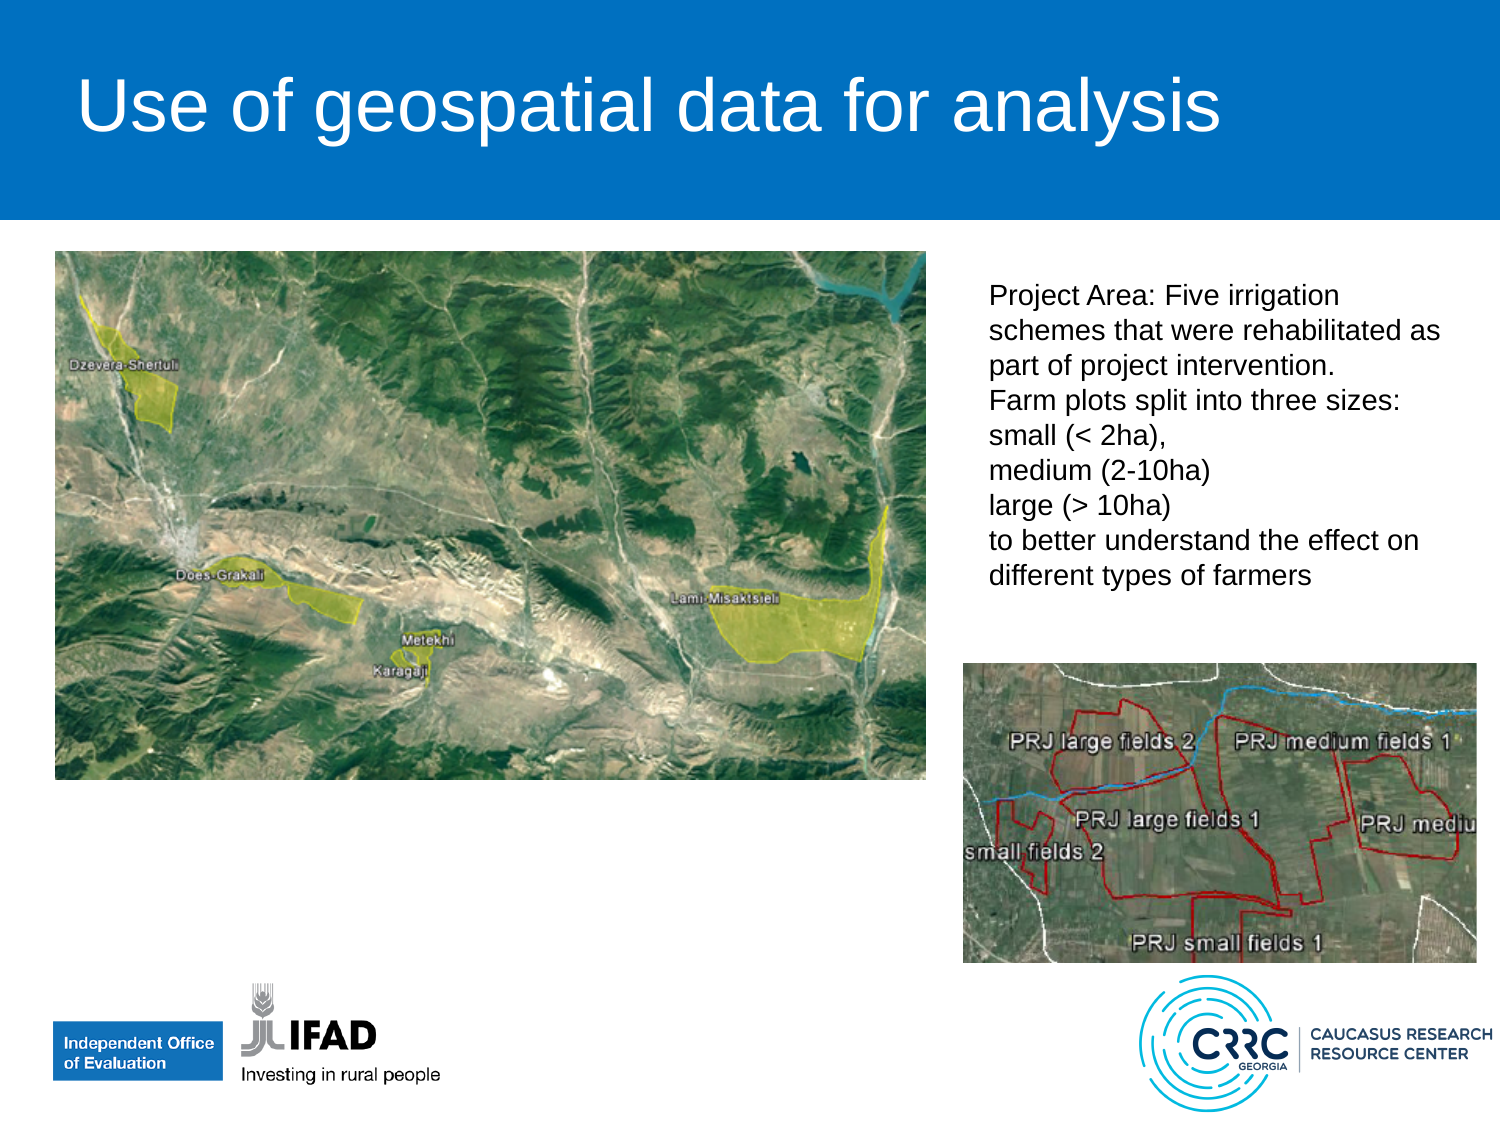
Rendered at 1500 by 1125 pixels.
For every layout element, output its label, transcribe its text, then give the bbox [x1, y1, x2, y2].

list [962, 663, 1477, 963]
picture [53, 980, 443, 1089]
list Use of geospatial data for analysis [76, 30, 1412, 173]
picture [54, 251, 926, 781]
text_box Project Area: Five irrigation schemes that were rehabilitated as part of project intervention. Farm plots split into three sizes: small (< 2ha), medium (2-10ha) large (> 10ha) to better understand the effect on different types of farmers [973, 261, 1466, 563]
picture [1125, 962, 1500, 1125]
